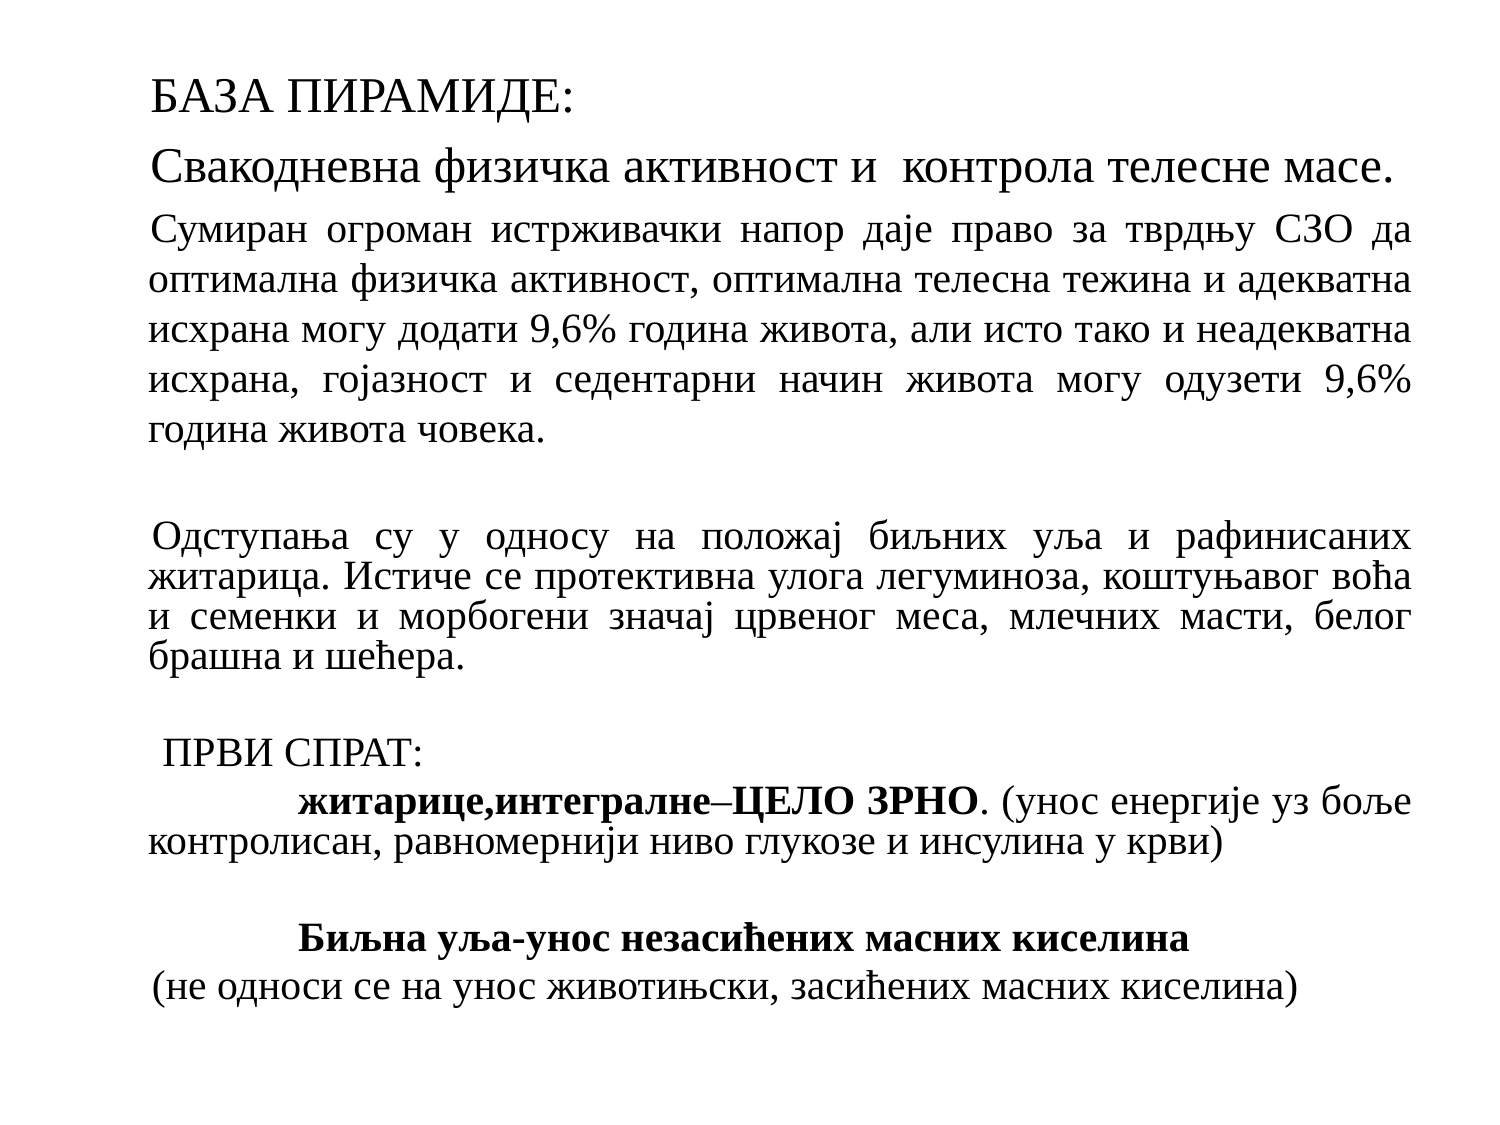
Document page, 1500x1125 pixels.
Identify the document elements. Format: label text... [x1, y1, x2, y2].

list БАЗА ПИРАМИДЕ: Свакодневна физичка активност и контрола телесне масе. Сумиран огроман истрживачки напор даје право за тврдњу СЗО да оптимална физичка активност, оптимална телесна тежина и адекватна исхрана могу додати 9,6% година живота, али исто тако и неадекватна исхрана, гојазност и седентарни начин живота могу одузети 9,6% година живота човека. Одступања су у односу на положај биљних уља и рафинисаних житарица. Истиче се протективна улога легуминоза, коштуњавог воћа и семенки и морбогени значај црвеног меса, млечних масти, белог брашна и шећера. ПРВИ СПРАТ: житарице,интегралне–ЦЕЛО ЗРНО. (унос енергије уз боље контролисан, равномернији ниво глукозе и инсулина у крви) Биљна уља-унос незасићених масних киселина (не односи се на унос животињски, засићених масних киселина) [76, 54, 1427, 1083]
